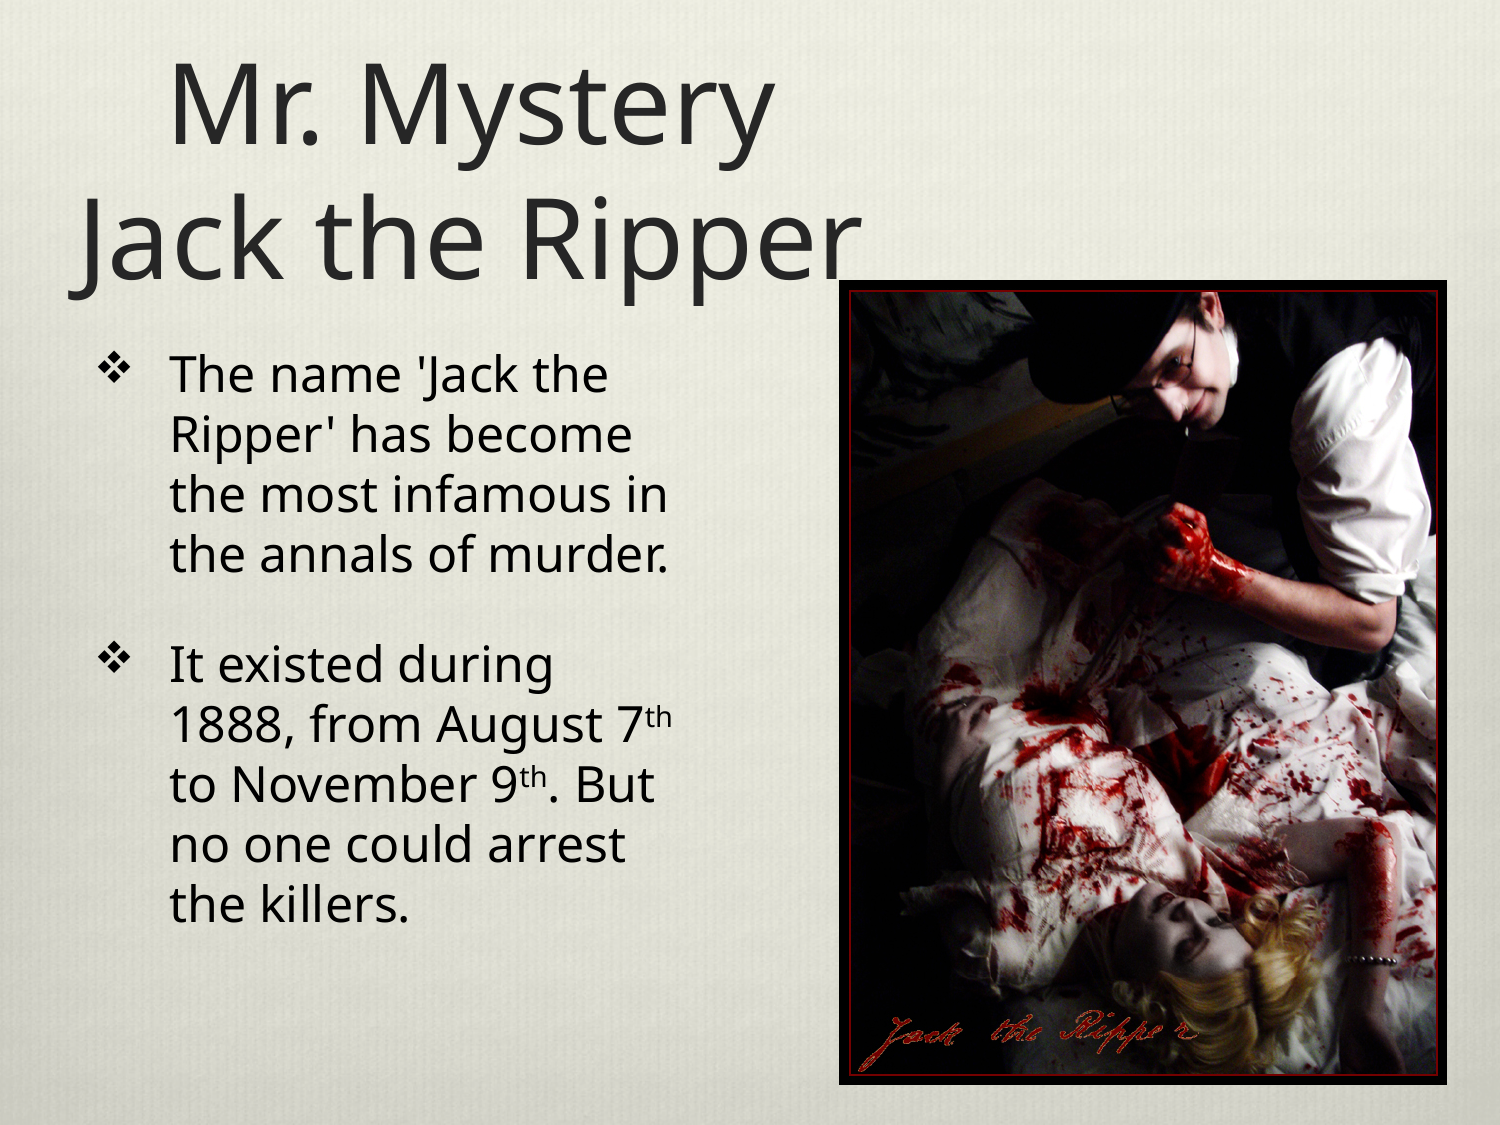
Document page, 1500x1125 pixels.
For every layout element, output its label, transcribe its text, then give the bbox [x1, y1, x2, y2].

picture [838, 279, 1448, 1087]
title Mr. Mystery Jack the Ripper [22, 73, 919, 261]
list The name 'Jack the Ripper' has become the most infamous in the annals of murder. It existed during 1888, from August 7th to November 9th. But no one could arrest the killers. [79, 335, 709, 1086]
